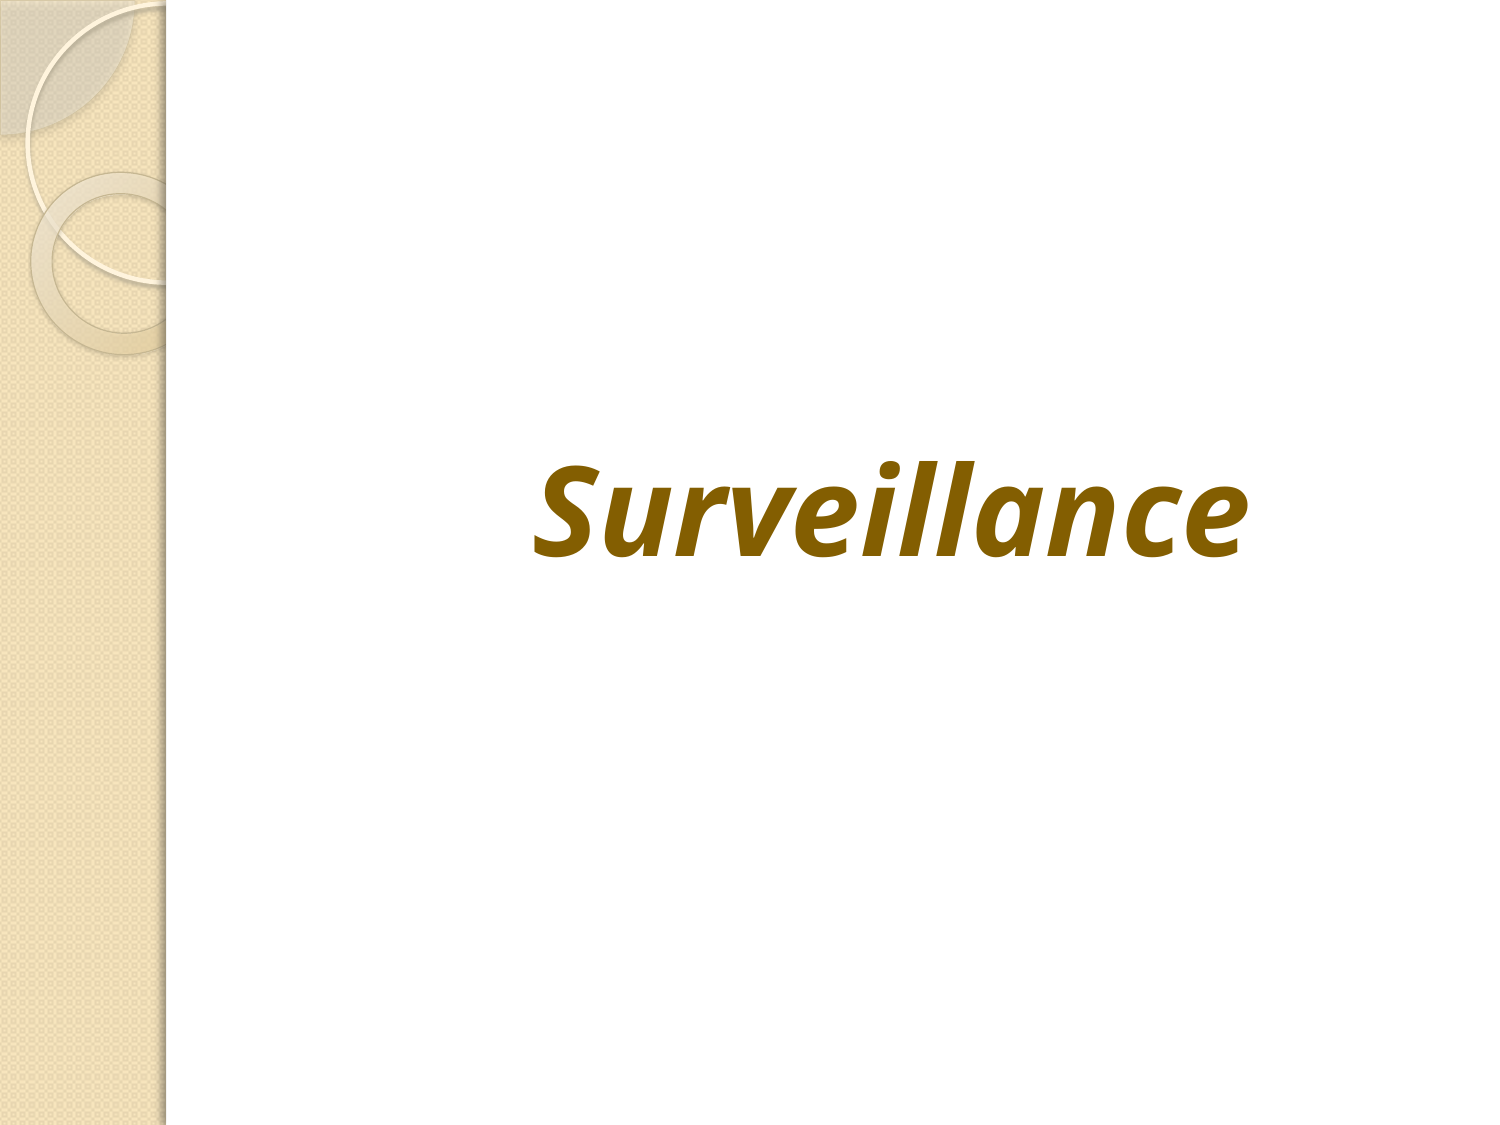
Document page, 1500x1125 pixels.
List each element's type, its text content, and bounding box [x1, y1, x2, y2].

title Surveillance [62, 412, 1425, 600]
